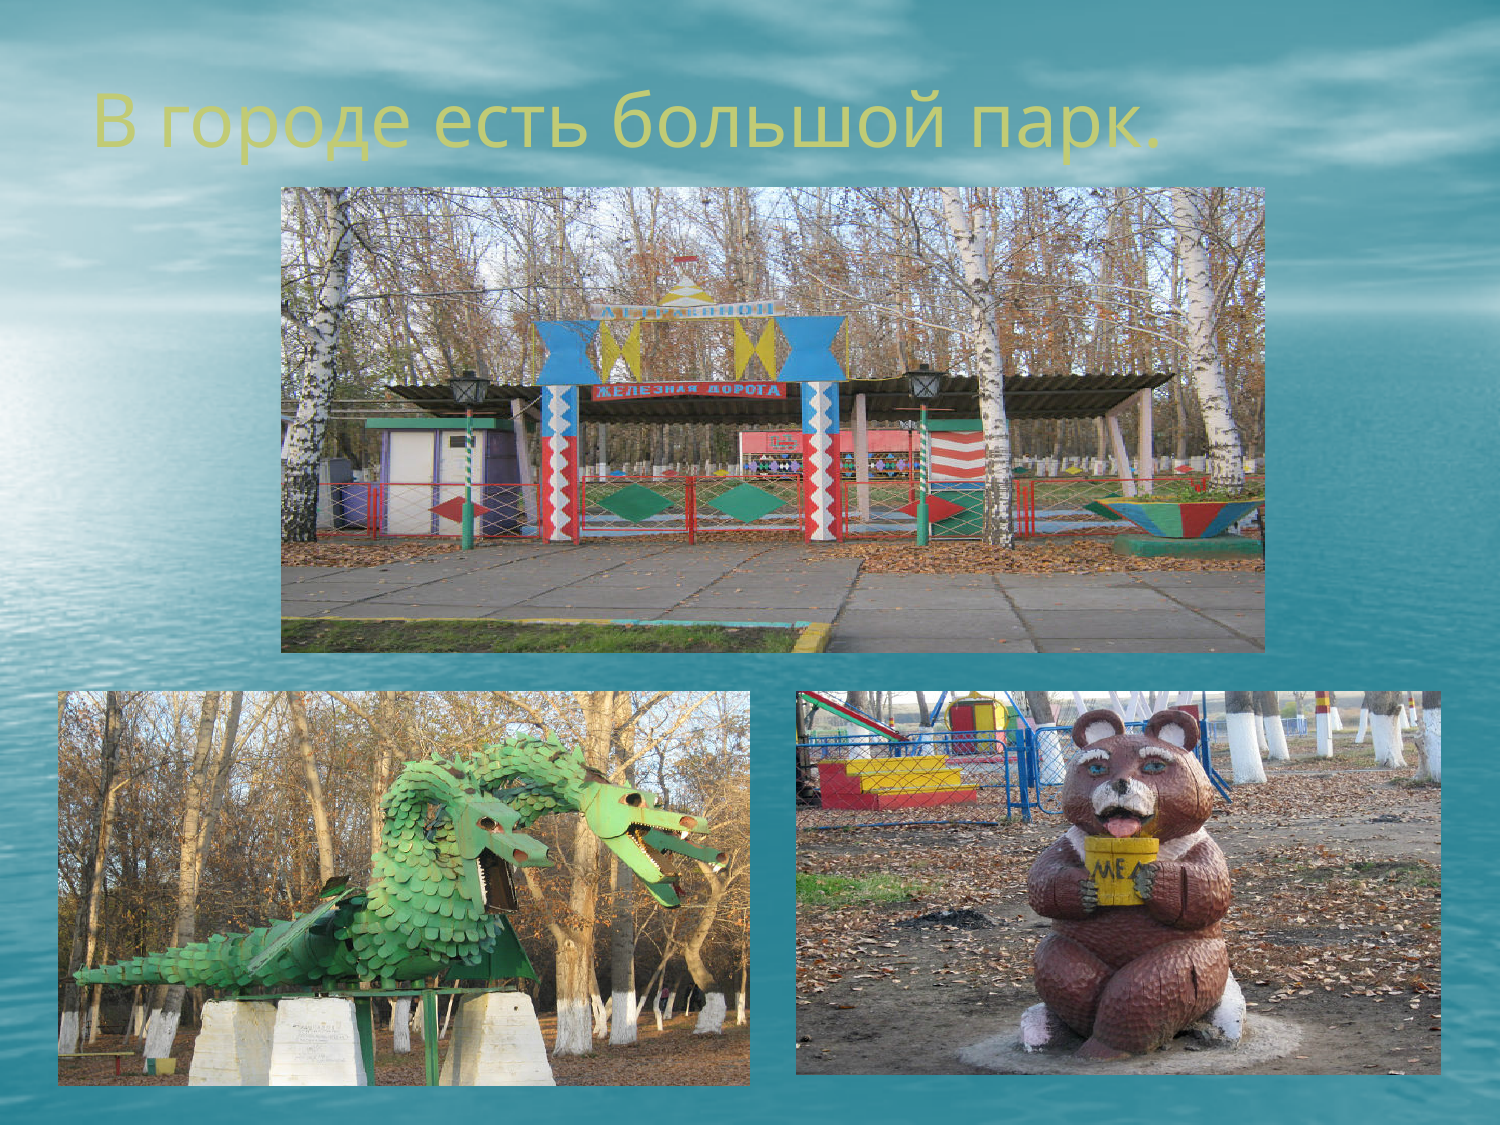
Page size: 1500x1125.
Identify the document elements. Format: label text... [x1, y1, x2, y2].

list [58, 691, 751, 1086]
title В городе есть большой парк. [74, 34, 1426, 200]
picture [796, 691, 1441, 1075]
picture [280, 187, 1265, 653]
